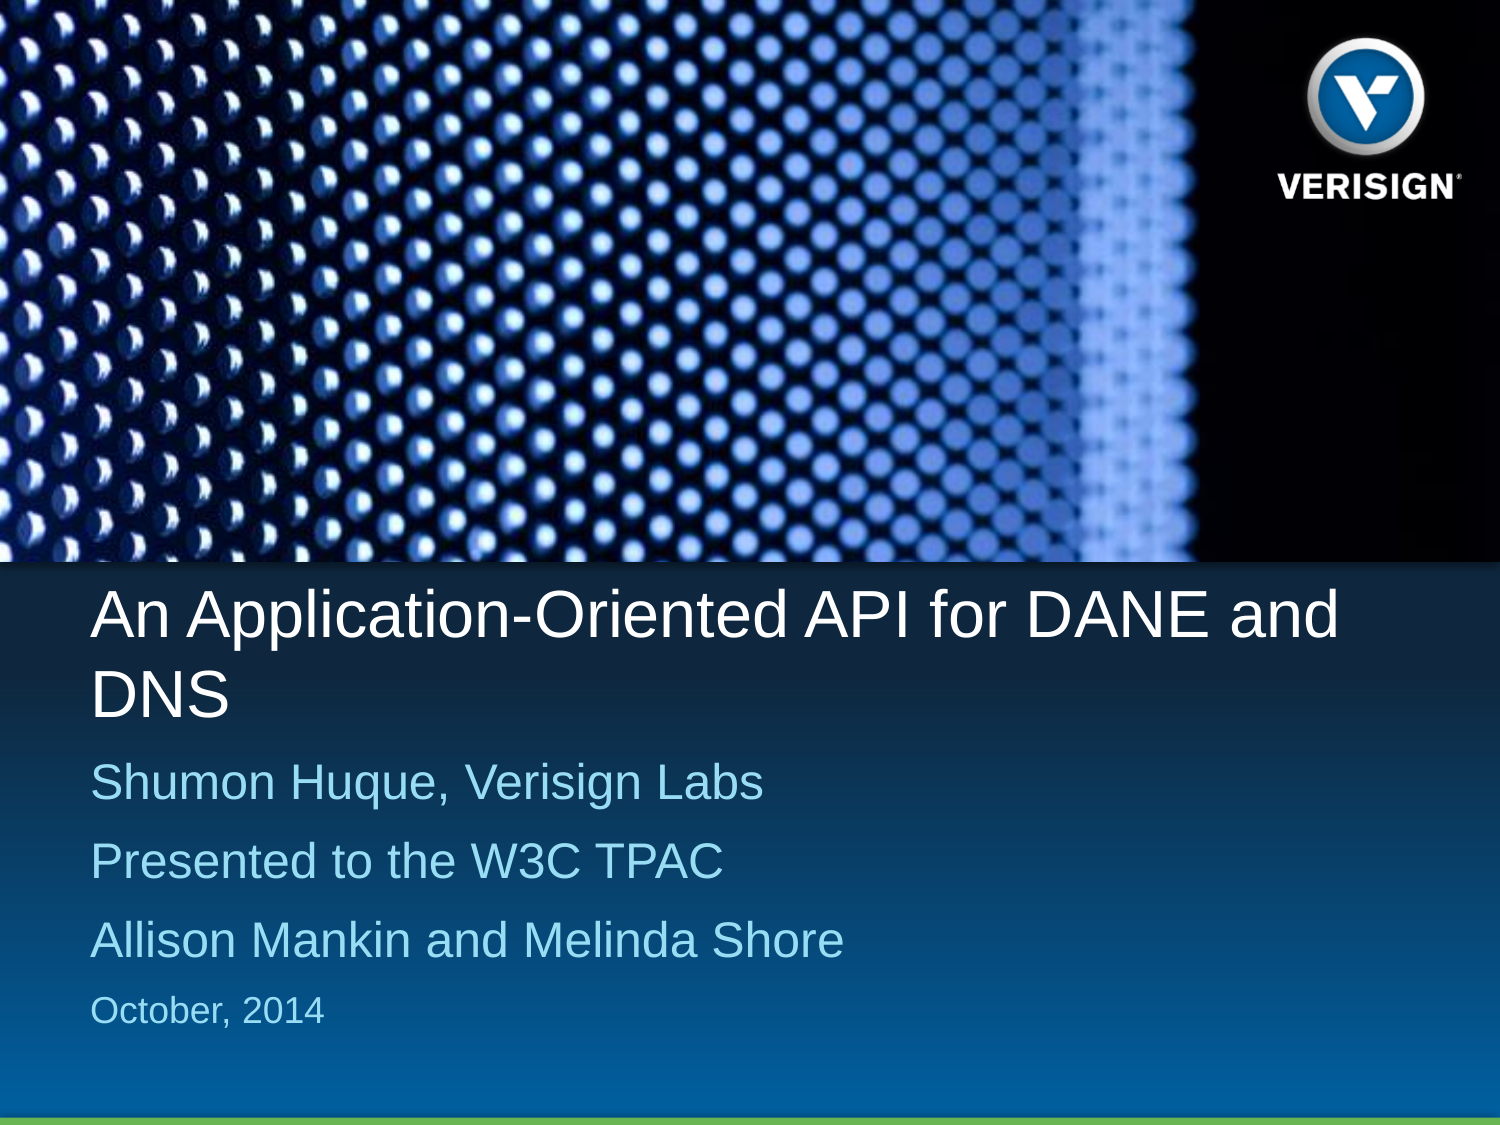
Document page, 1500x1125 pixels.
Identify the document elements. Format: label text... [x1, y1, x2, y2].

title An Application-Oriented API for DANE and DNS [75, 574, 1425, 739]
picture [0, 0, 1500, 562]
subtitle Shumon Huque, Verisign Labs Presented to the W3C TPAC Allison Mankin and Melinda Shore October, 2014 [75, 742, 1425, 1042]
